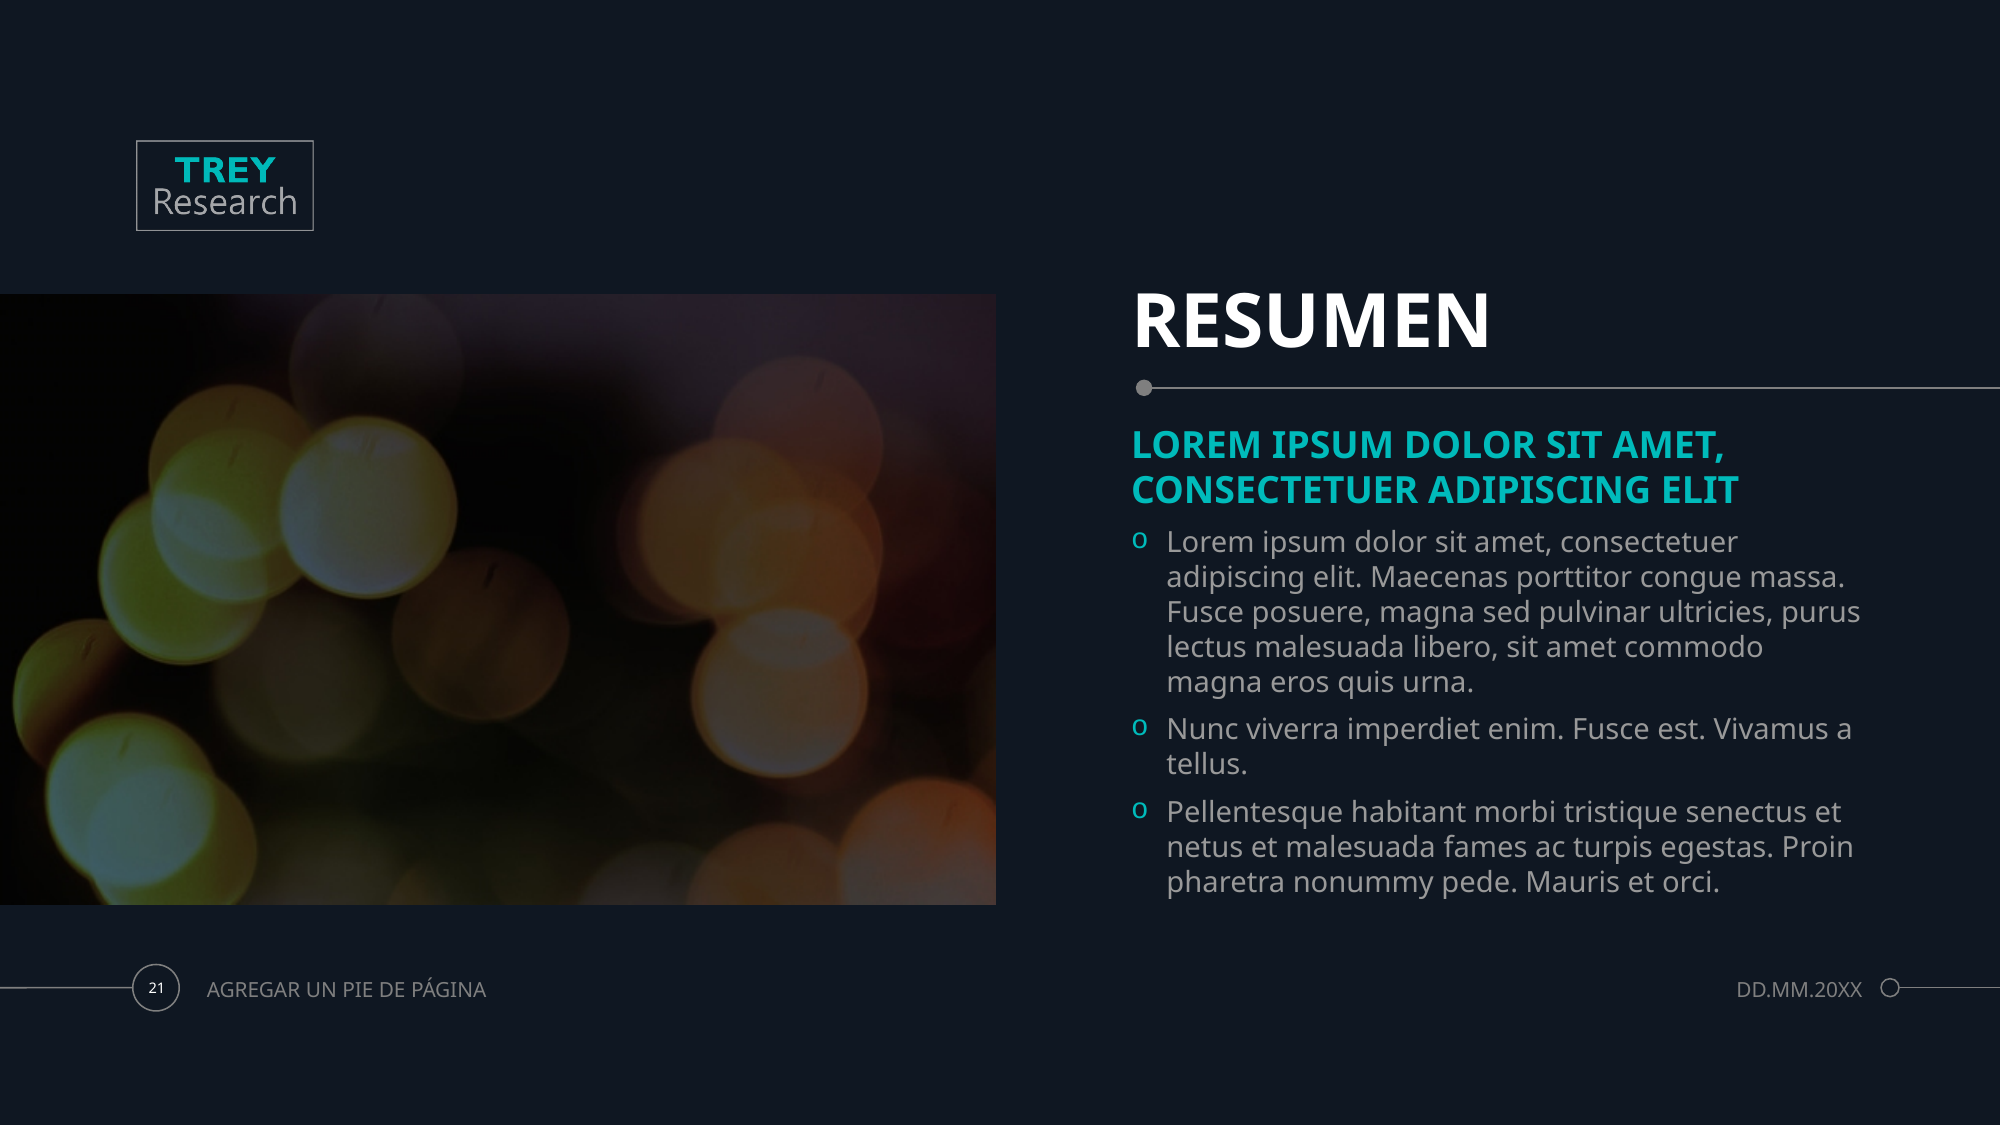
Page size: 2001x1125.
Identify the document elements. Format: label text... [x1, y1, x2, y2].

slide_number DD.MM.20XX [1643, 964, 1863, 1014]
footer AGREGAR UN PIE DE PÁGINA [191, 964, 671, 1014]
slide_number ‹#› [127, 964, 186, 1014]
picture [0, 293, 996, 905]
list LOREM IPSUM DOLOR SIT AMET, CONSECTETUER ADIPISCING ELIT [1131, 420, 1865, 515]
title RESUMEN [1131, 231, 1869, 364]
list Lorem ipsum dolor sit amet, consectetuer adipiscing elit. Maecenas porttitor congue massa. Fusce posuere, magna sed pulvinar ultricies, purus lectus malesuada libero, sit amet commodo magna eros quis urna. Nunc viverra imperdiet enim. Fusce est. Vivamus a tellus. Pellentesque habitant morbi tristique senectus et netus et malesuada fames ac turpis egestas. Proin pharetra nonummy pede. Mauris et orci. [1131, 523, 1867, 923]
picture [136, 140, 314, 232]
